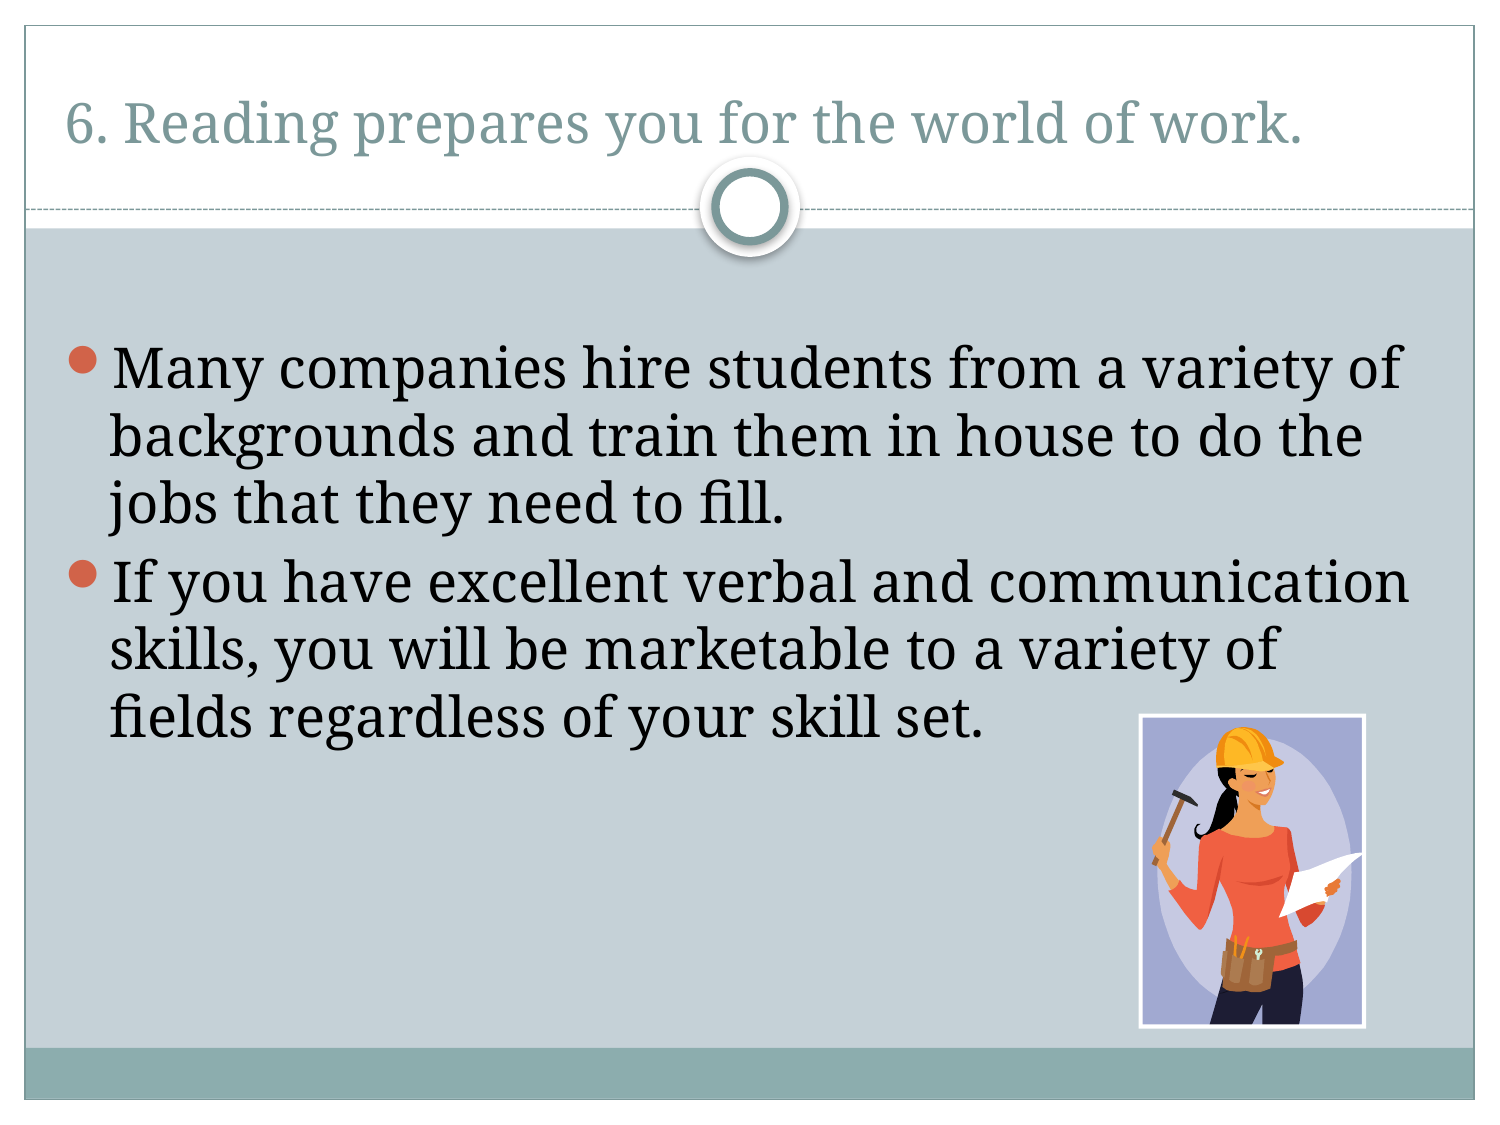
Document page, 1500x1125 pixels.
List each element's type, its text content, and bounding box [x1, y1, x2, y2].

picture [1137, 712, 1368, 1030]
list Many companies hire students from a variety of backgrounds and train them in house to do the jobs that they need to fill. If you have excellent verbal and communication skills, you will be marketable to a variety of fields regardless of your skill set. [50, 324, 1445, 913]
title 6. Reading prepares you for the world of work. [49, 37, 1450, 162]
